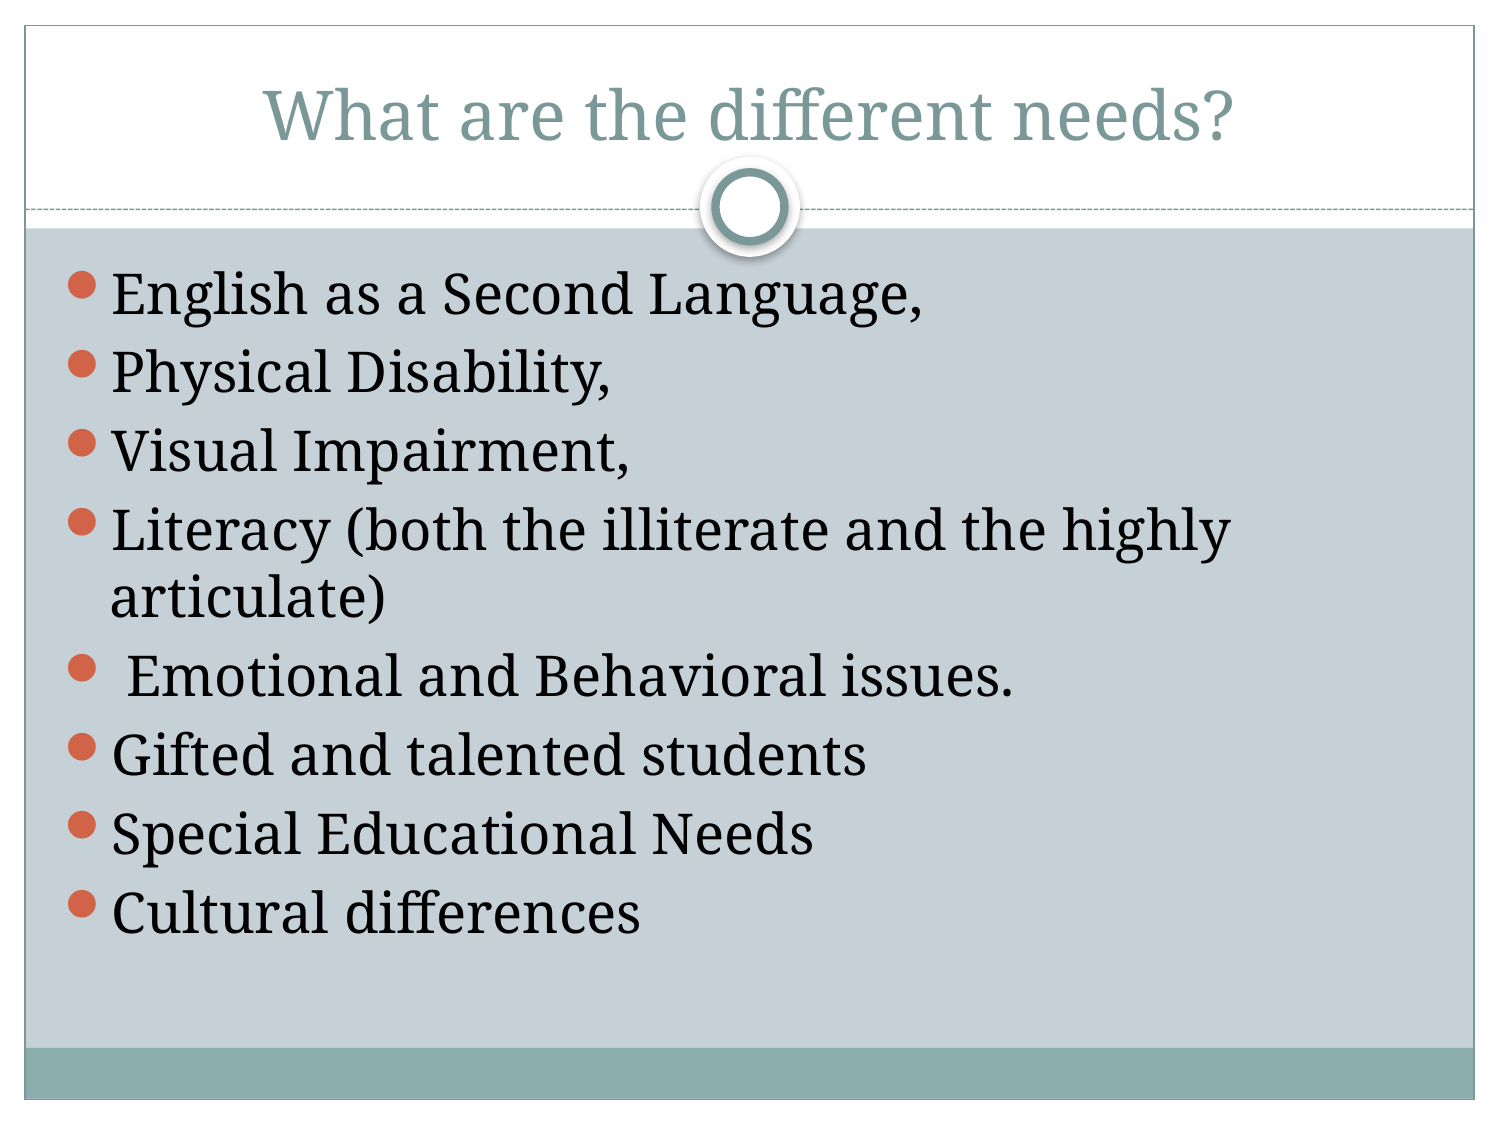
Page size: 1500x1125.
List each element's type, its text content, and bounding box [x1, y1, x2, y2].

list English as a Second Language, Physical Disability, Visual Impairment, Literacy (both the illiterate and the highly articulate) Emotional and Behavioral issues. Gifted and talented students Special Educational Needs Cultural differences [49, 250, 1445, 1001]
title What are the different needs? [49, 37, 1450, 162]
